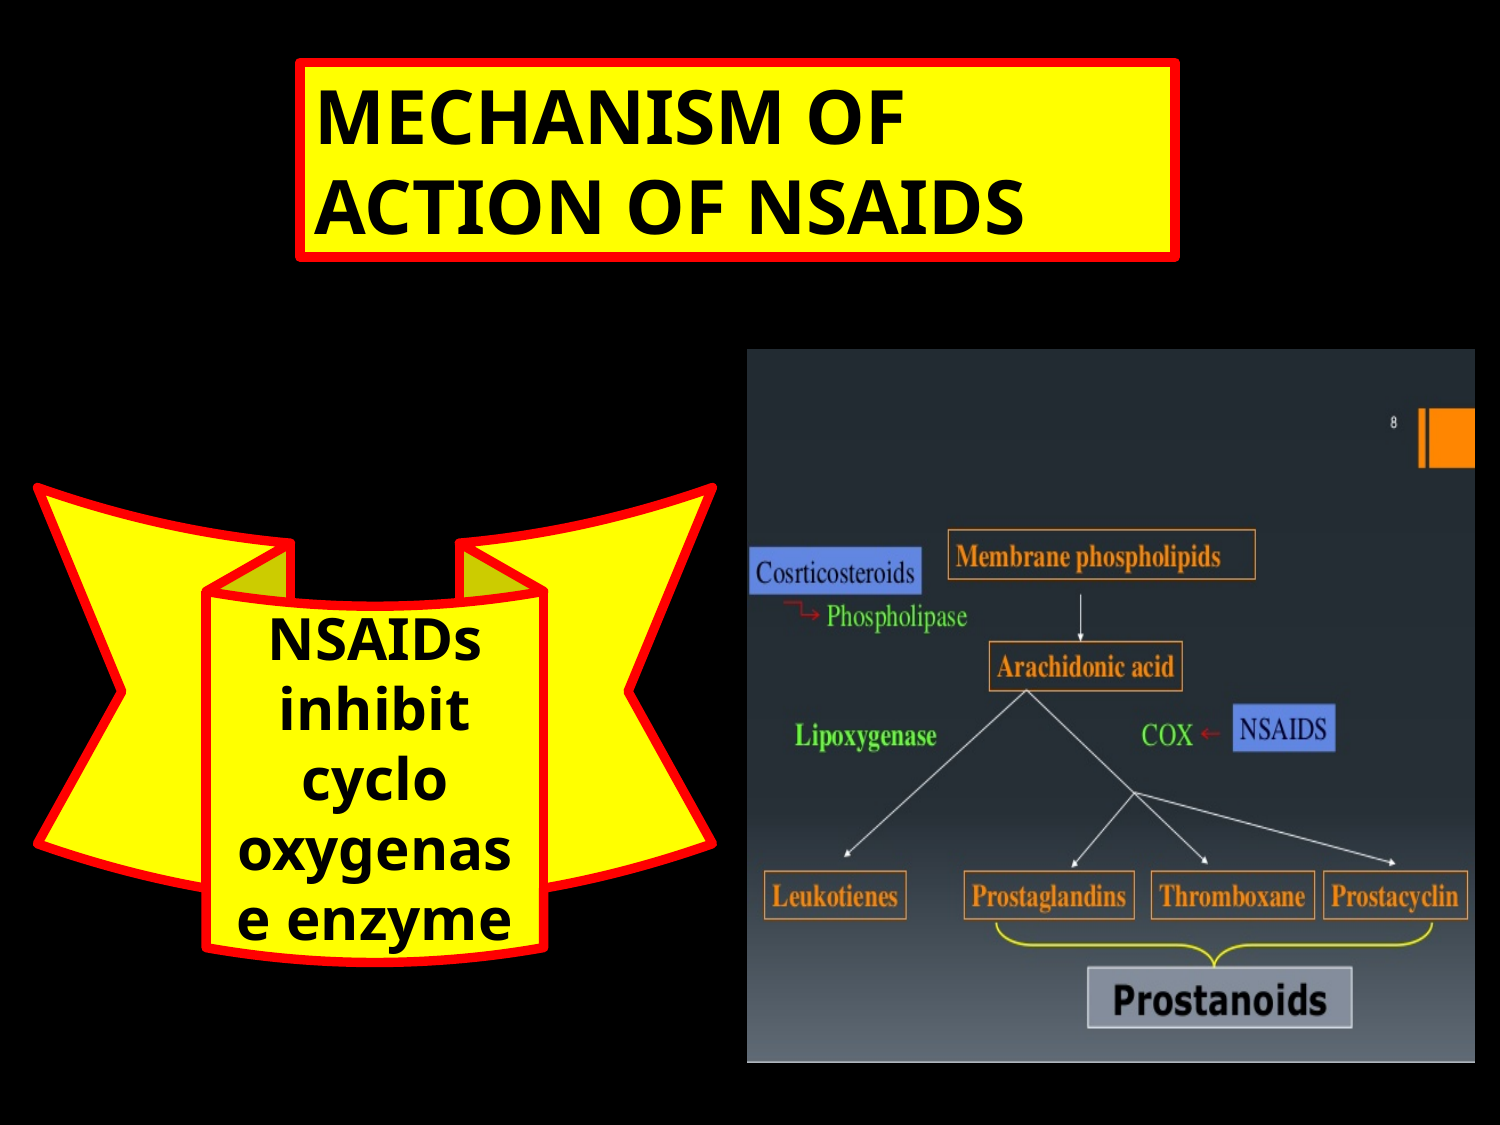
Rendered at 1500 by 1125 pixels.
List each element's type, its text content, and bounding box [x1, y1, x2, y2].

text_box NSAIDs inhibit cyclo oxygenase enzyme [33, 483, 717, 967]
text_box MECHANISM OF ACTION OF NSAIDS [300, 62, 1175, 258]
picture [747, 349, 1475, 1063]
